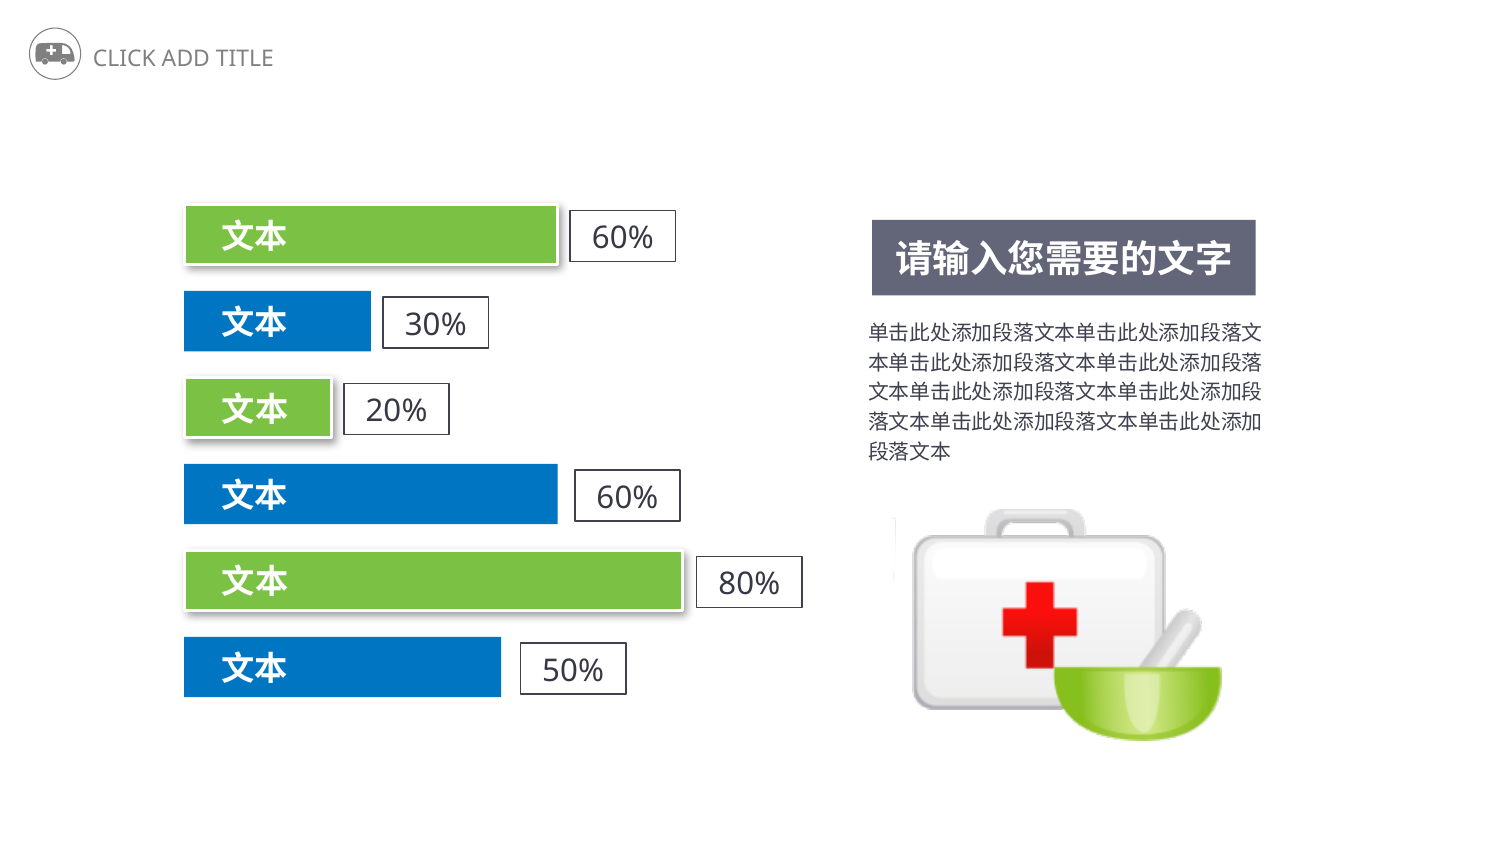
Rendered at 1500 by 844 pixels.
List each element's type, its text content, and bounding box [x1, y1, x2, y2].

picture [891, 509, 1222, 741]
text_box 文本 [182, 289, 373, 353]
text_box 20% [343, 383, 450, 435]
text_box 单击此处添加段落文本单击此处添加段落文本单击此处添加段落文本单击此处添加段落文本单击此处添加段落文本单击此处添加段落文本单击此处添加段落文本单击此处添加段落文本 [854, 307, 1287, 501]
text_box 文本 [182, 202, 560, 267]
text_box 30% [383, 297, 489, 349]
text_box 50% [520, 643, 626, 695]
text_box 60% [574, 470, 681, 522]
text_box 文本 [182, 635, 503, 699]
text_box 文本 [182, 462, 560, 526]
text_box 60% [570, 210, 676, 262]
text_box 80% [696, 556, 803, 608]
text_box 请输入您需要的文字 [870, 218, 1258, 297]
text_box 文本 [182, 548, 684, 613]
text_box 文本 [182, 375, 333, 440]
